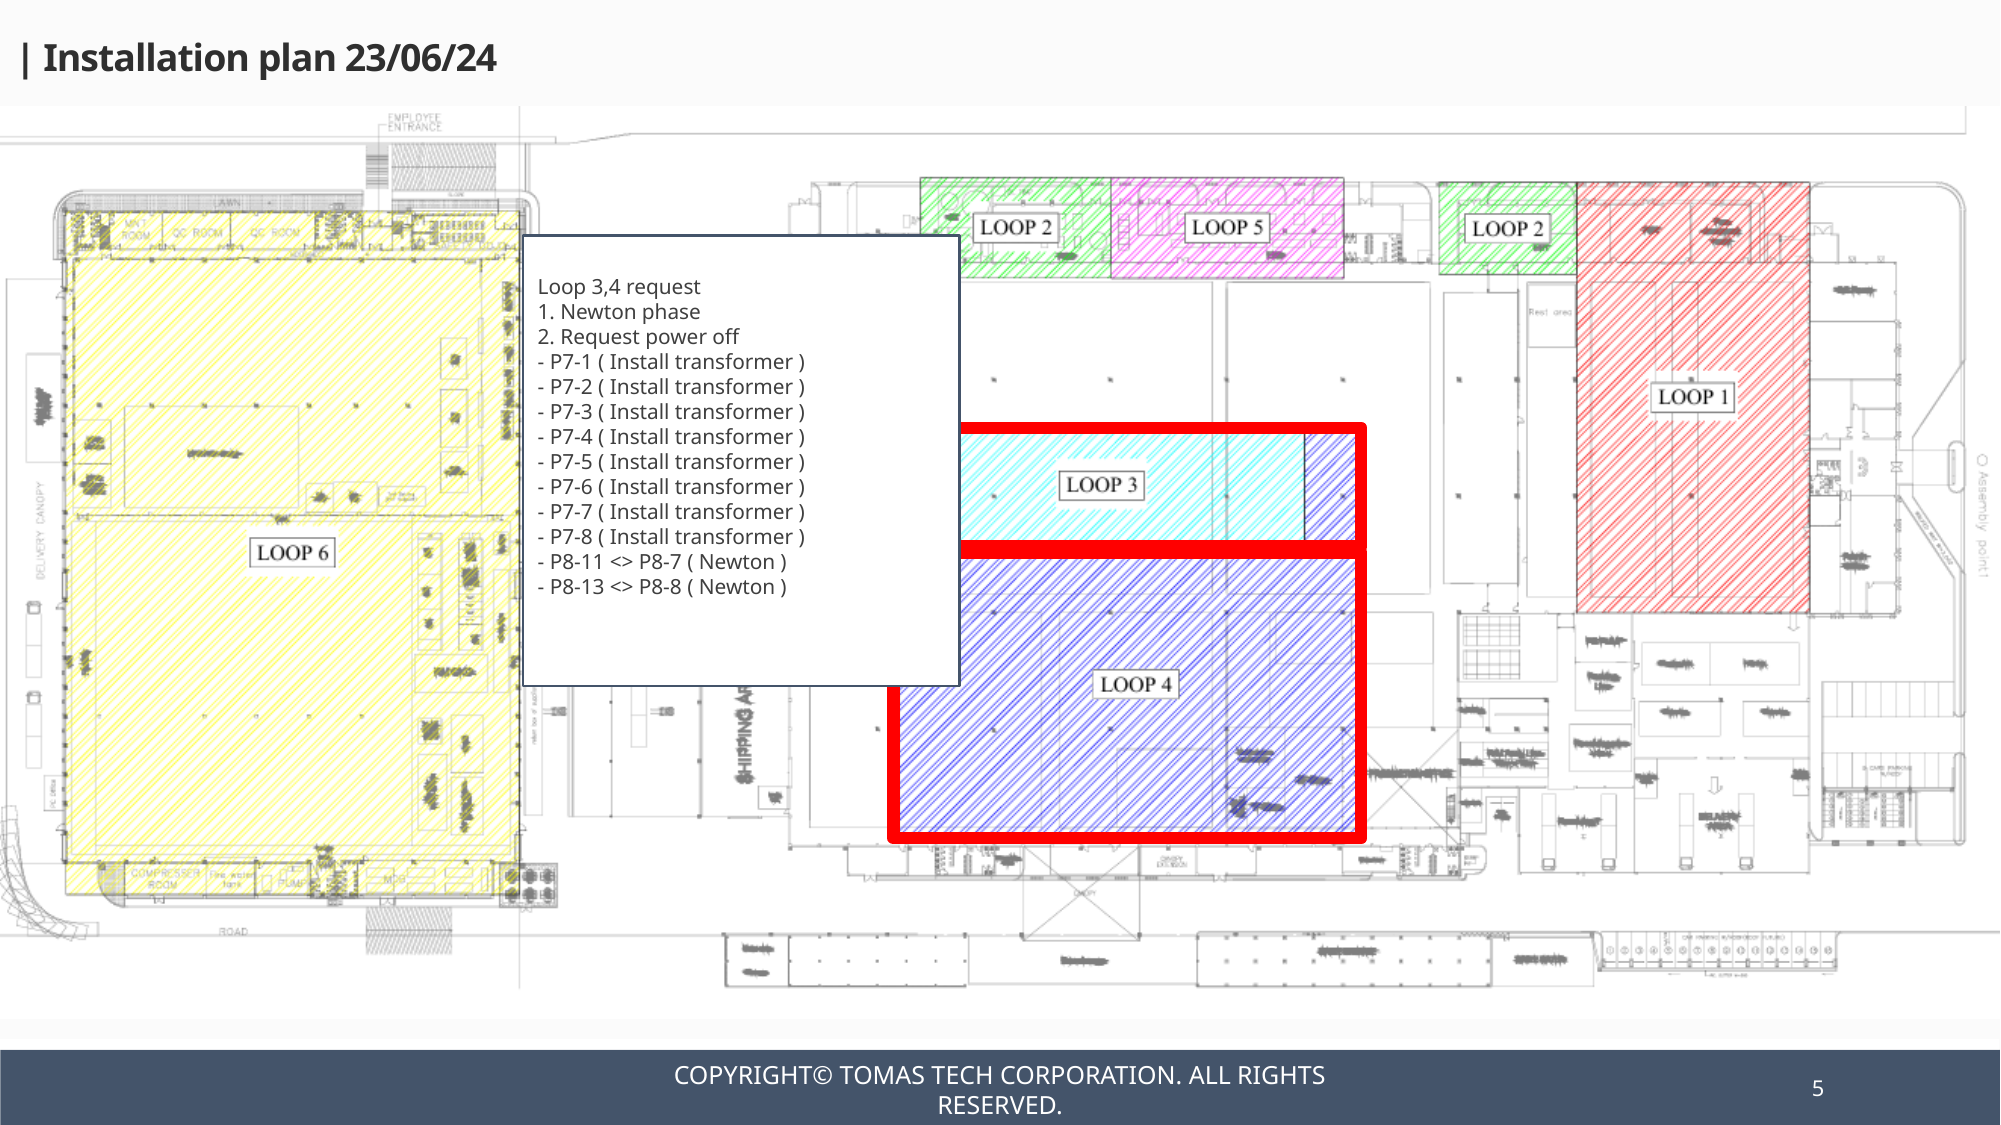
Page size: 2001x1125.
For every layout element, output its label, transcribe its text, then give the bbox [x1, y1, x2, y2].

footer Copyright© TOMAS TECH CORPORATION. All rights reserved. [604, 1059, 1396, 1120]
slide_number 5 [1624, 1059, 1840, 1120]
text_box | Installation plan 23/06/24 [0, 30, 1940, 87]
picture [0, 105, 2000, 1020]
